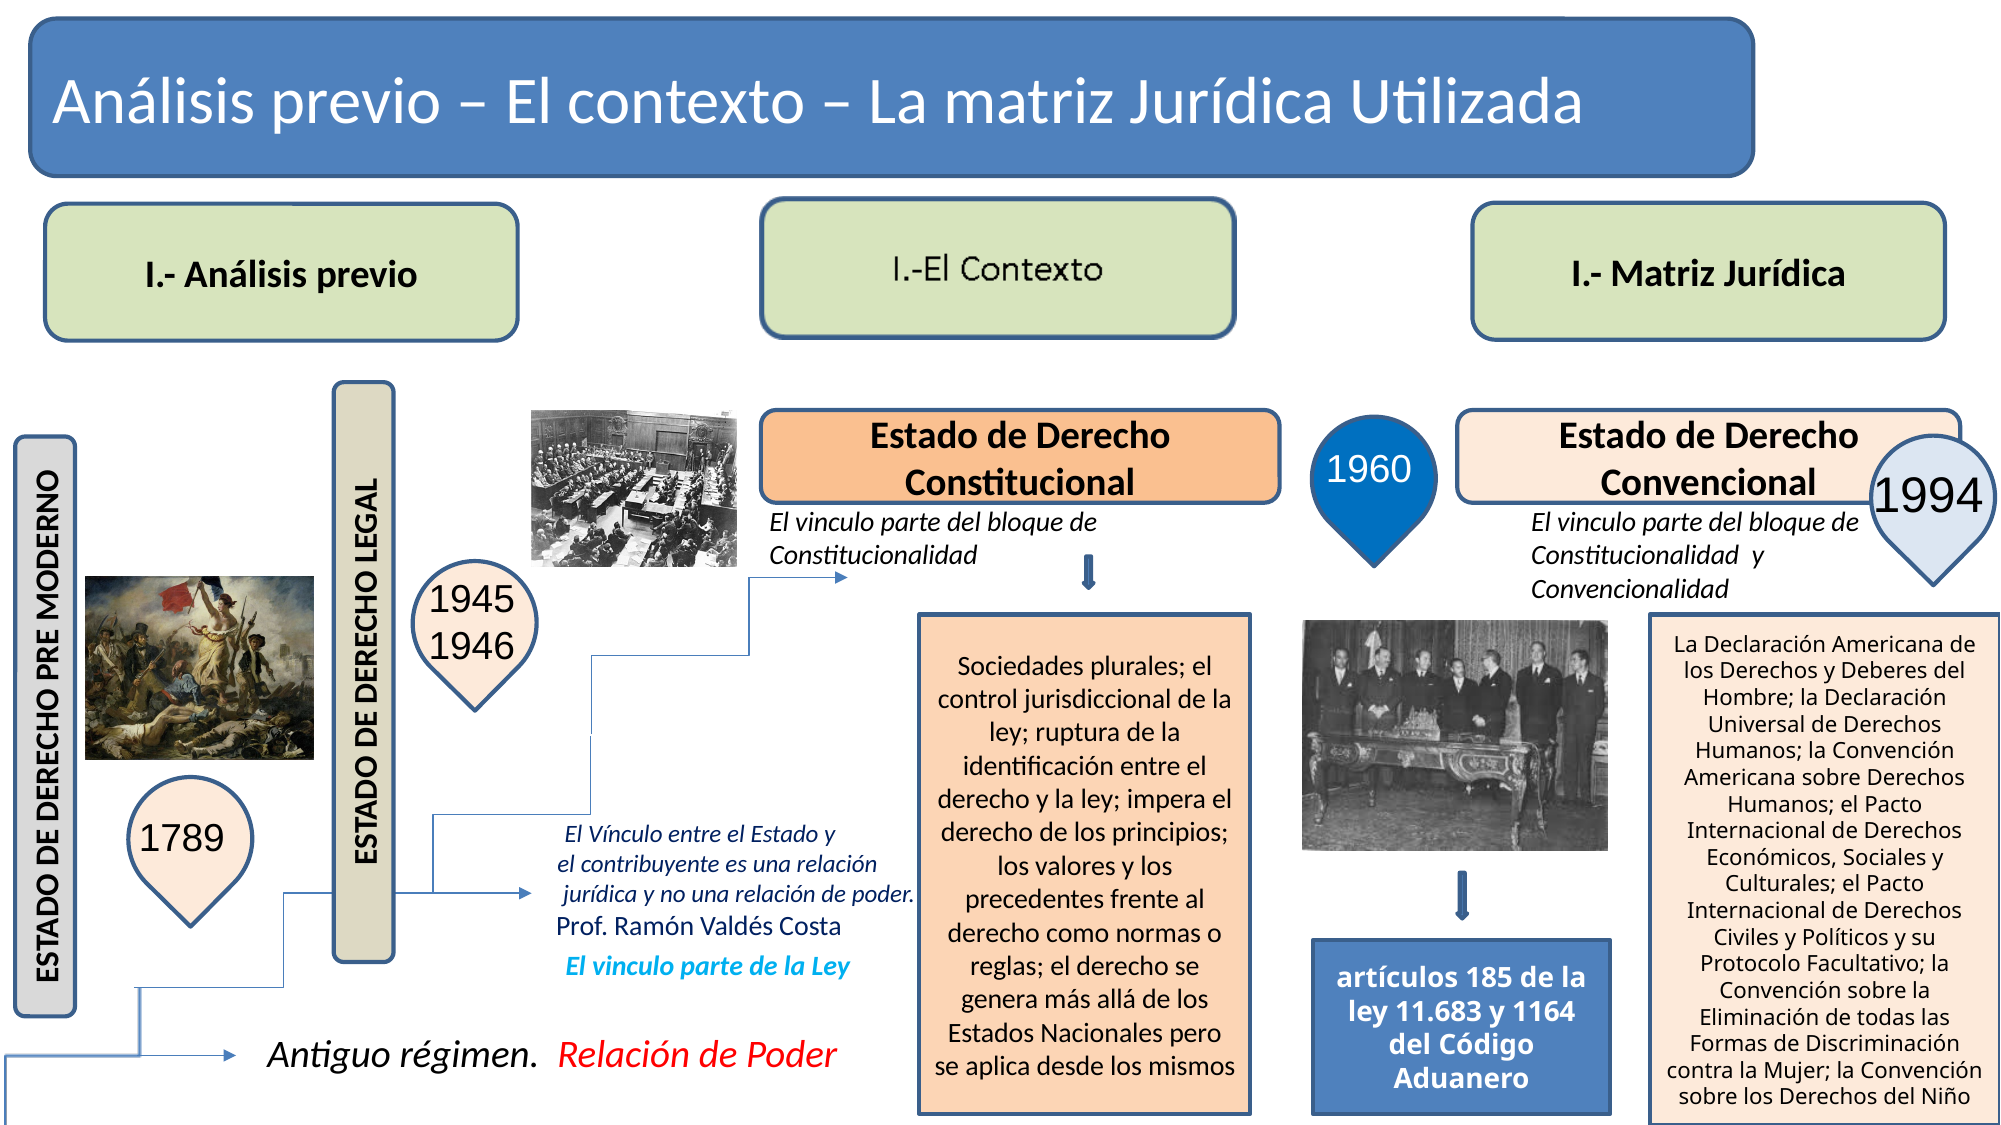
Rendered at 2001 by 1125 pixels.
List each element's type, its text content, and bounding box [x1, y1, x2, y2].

text_box ESTADO DE DERECHO LEGAL [331, 380, 396, 891]
text_box artículos 185 de la ley 11.683 y 1164 del Código Aduanero [1311, 938, 1612, 1116]
text_box El vinculo parte de la Ley [550, 949, 917, 989]
text_box 1960 [1311, 436, 1427, 498]
text_box Análisis previo – El contexto – La matriz Jurídica Utilizada [28, 16, 1756, 179]
picture [531, 410, 737, 567]
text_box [591, 576, 750, 735]
picture [1301, 620, 1608, 852]
text_box El Vínculo entre el Estado y el contribuyente es una relación jurídica y no una relación de poder. Prof. Ramón Valdés Costa [466, 806, 917, 949]
text_box I.- Matriz Jurídica [1470, 200, 1948, 342]
text_box Estado de Derecho Constitucional [758, 407, 1282, 505]
text_box [1877, 530, 1989, 588]
text_box Relación de Poder [542, 1021, 861, 1083]
text_box [530, 590, 539, 656]
text_box Estado de Derecho Convencional [1455, 407, 1963, 505]
picture [758, 196, 1237, 340]
text_box [435, 675, 514, 713]
picture [85, 576, 314, 760]
text_box 1789 [124, 805, 240, 867]
text_box [445, 558, 505, 566]
text_box [1455, 870, 1470, 921]
text_box [1886, 433, 1981, 454]
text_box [432, 735, 591, 894]
text_box I.- Análisis previo [42, 201, 520, 343]
text_box 1945 1946 [414, 566, 530, 675]
text_box La Declaración Americana de los Derechos y Deberes del Hombre; la Declaración Universal de Derechos Humanos; la Convención Americana sobre Derechos Humanos; el Pacto Internacional de Derechos Económicos, Sociales y Culturales; el Pacto Internacional de Derechos Civiles y Políticos y su Protocolo Facultativo; la Convención sobre la Eliminación de todas las Formas de Discriminación contra la Mujer; la Convención sobre los Derechos del Niño [1648, 612, 2000, 1125]
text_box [133, 892, 434, 988]
text_box El vinculo parte del bloque de Constitucionalidad y Convencionalidad [1516, 496, 1908, 612]
text_box [410, 602, 414, 644]
picture [3, 987, 142, 1125]
text_box [1312, 442, 1438, 569]
text_box El vinculo parte del bloque de Constitucionalidad [754, 496, 1147, 578]
text_box [1081, 578, 1096, 590]
text_box 1994 [1857, 454, 1999, 530]
text_box Sociedades plurales; el control jurisdiccional de la ley; ruptura de la identificación entre el derecho y la ley; impera el derecho de los principios; los valores y los precedentes frente al derecho como normas o reglas; el derecho se genera más allá de los Estados Nacionales pero se aplica desde los mismos [917, 612, 1252, 1116]
title Re [117, 42, 1902, 199]
text_box [1326, 414, 1422, 436]
text_box [132, 774, 255, 891]
text_box ESTADO DE DERECHO PRE MODERNO [13, 434, 78, 985]
text_box Antiguo régimen. [252, 1021, 555, 1084]
